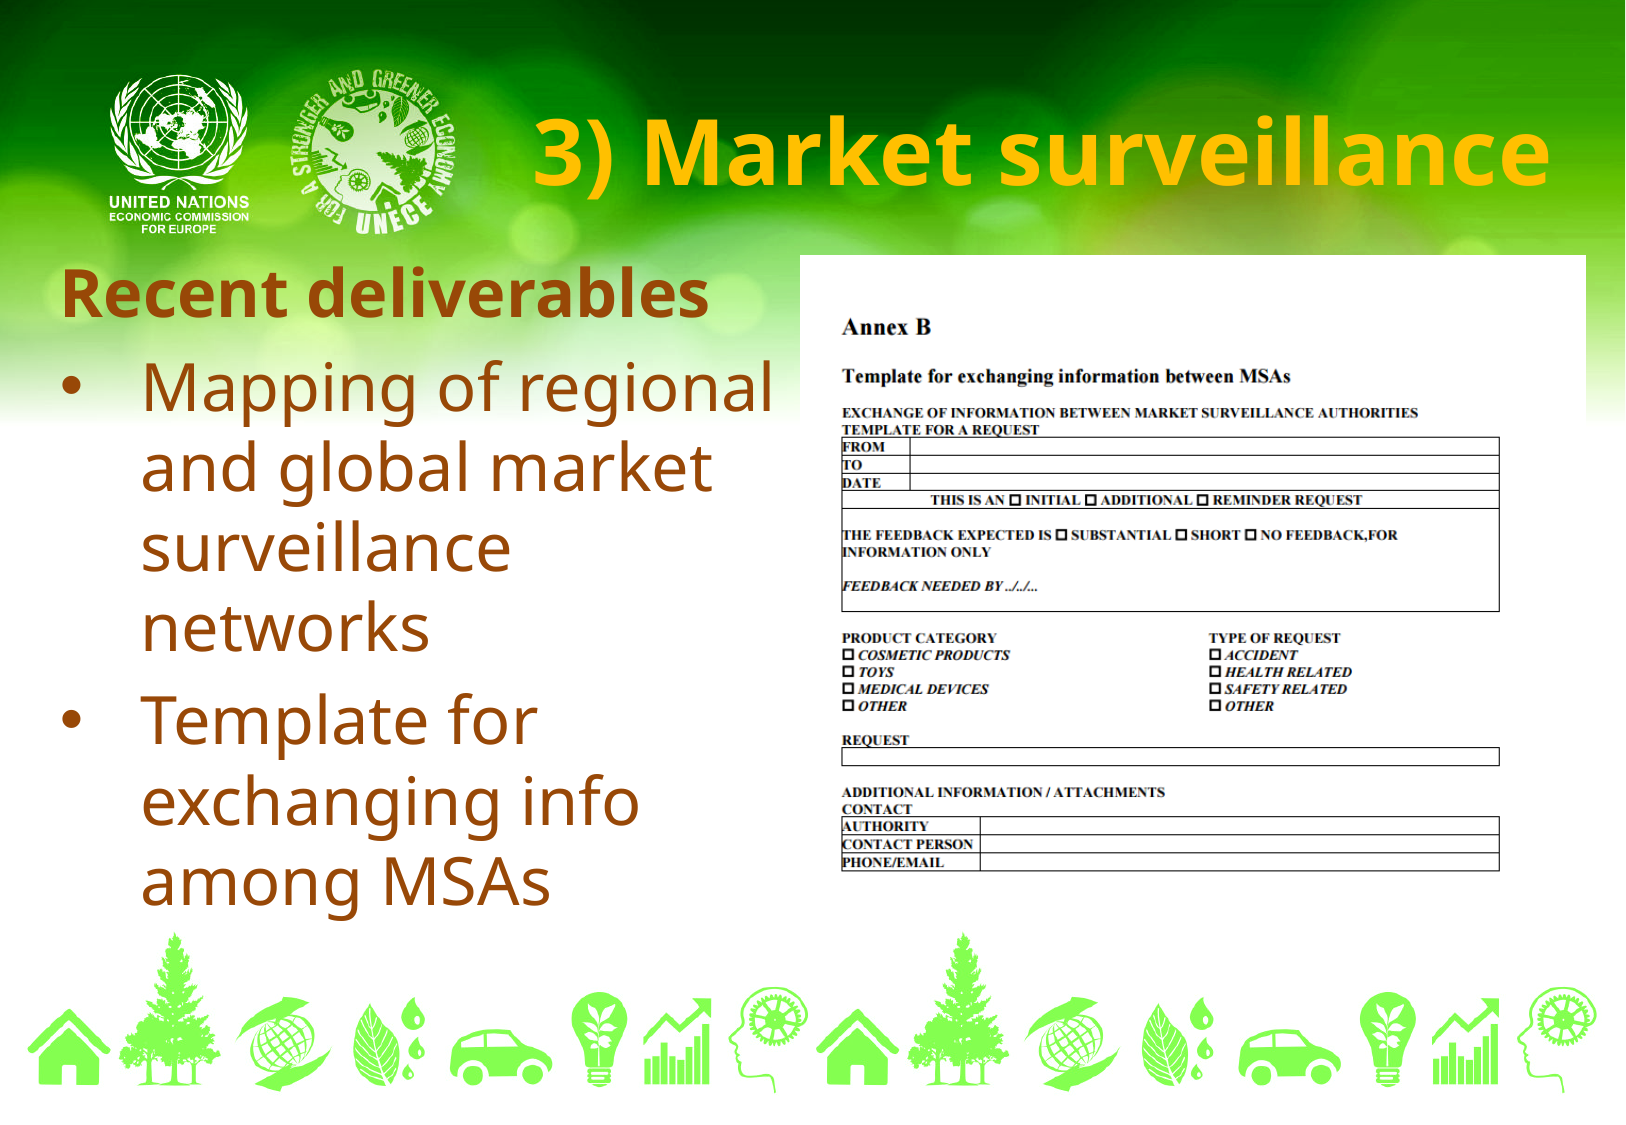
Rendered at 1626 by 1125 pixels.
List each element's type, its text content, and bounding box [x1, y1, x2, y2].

picture [0, 0, 1626, 1125]
title 3) Market surveillance [517, 54, 1625, 243]
list Recent deliverables Mapping of regional and global market surveillance networks Template for exchanging info among MSAs [44, 243, 801, 988]
